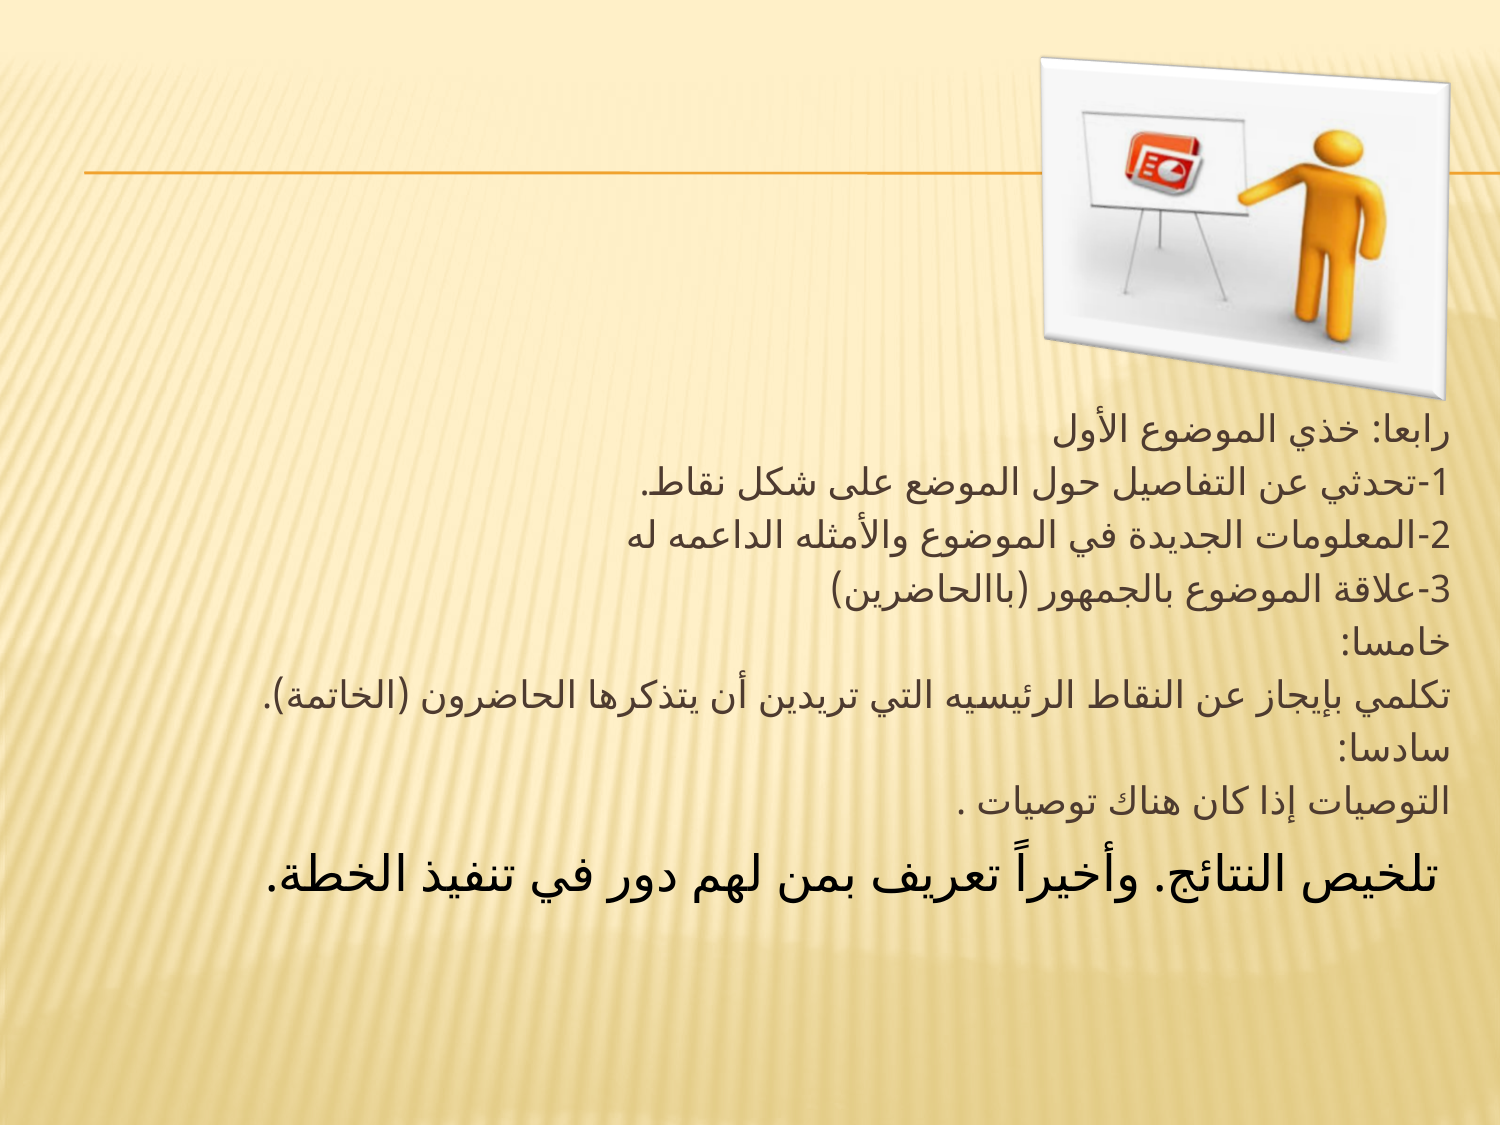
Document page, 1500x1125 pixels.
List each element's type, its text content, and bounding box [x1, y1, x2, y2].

picture [1033, 49, 1455, 408]
text_box تلخيص النتائج. وأخيراً تعريف بمن لهم دور في تنفيذ الخطة. [159, 834, 1455, 909]
list رابعا: خذي الموضوع الأول 1-تحدثي عن التفاصيل حول الموضع على شكل نقاط. 2-المعلومات الجديدة في الموضوع والأمثله الداعمه له 3-علاقة الموضوع بالجمهور (باالحاضرين) خامسا: تكلمي بإيجاز عن النقاط الرئيسيه التي تريدين أن يتذكرها الحاضرون (الخاتمة). سادسا: التوصيات إذا كان هناك توصيات . [41, 397, 1467, 835]
